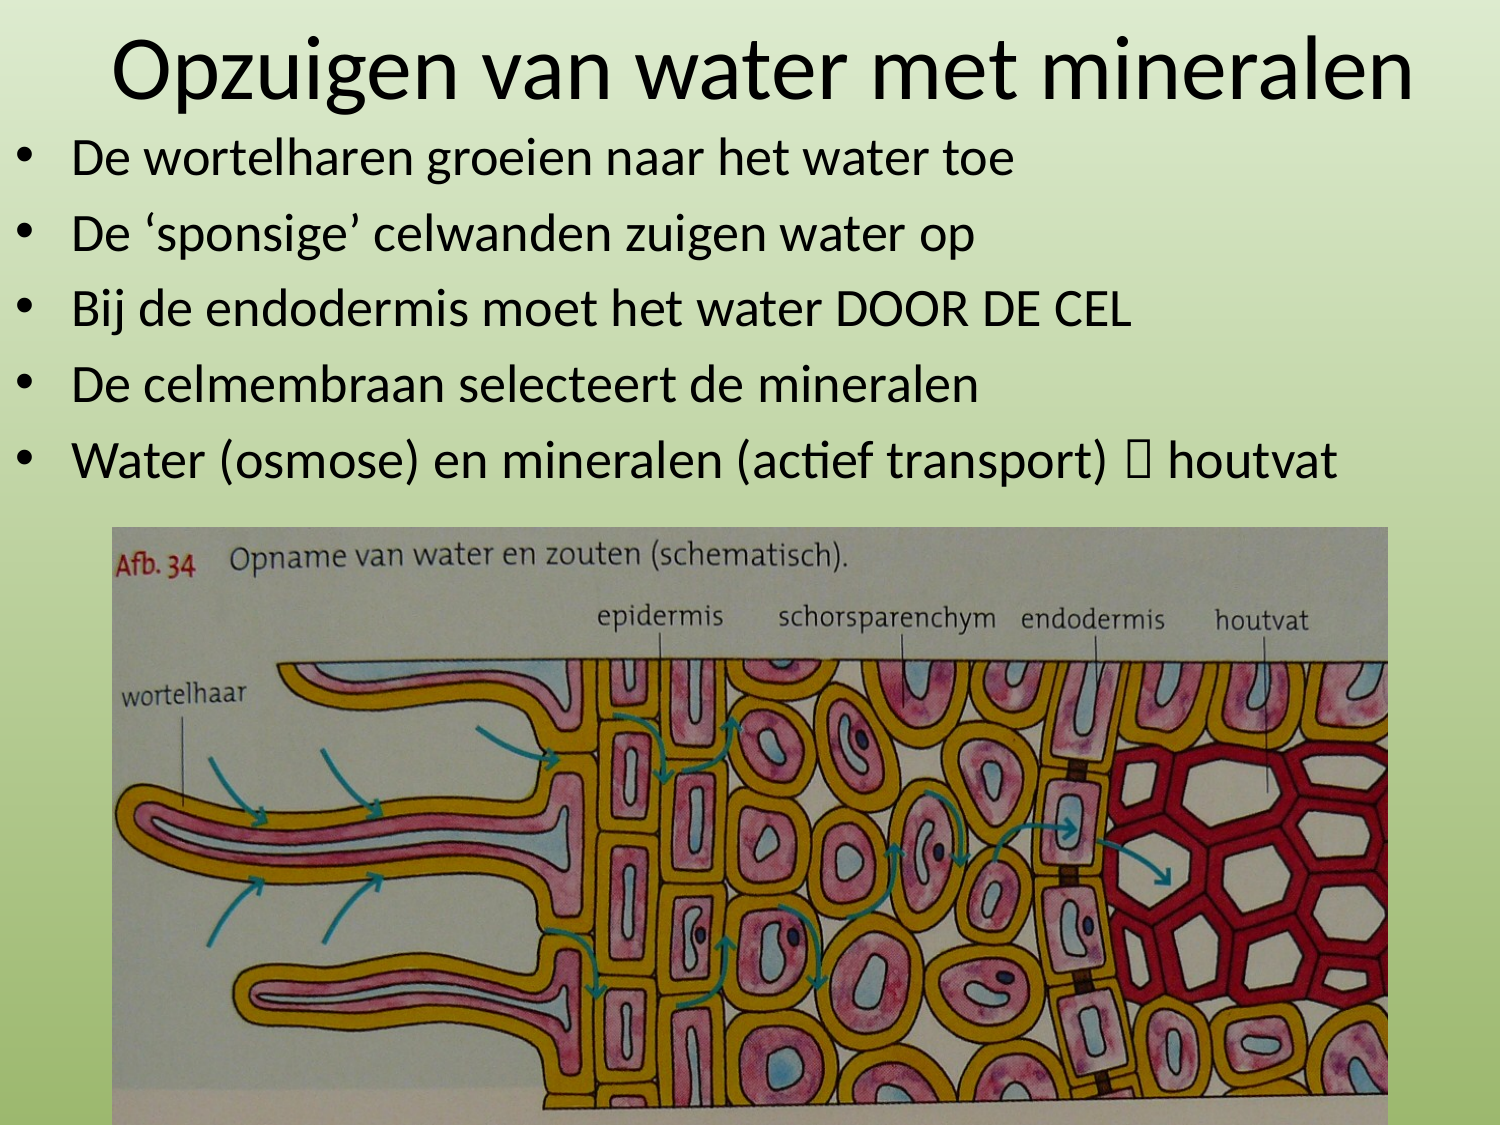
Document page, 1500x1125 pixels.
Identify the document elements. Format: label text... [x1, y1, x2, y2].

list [111, 526, 1389, 1125]
list De wortelharen groeien naar het water toe De ‘sponsige’ celwanden zuigen water op Bij de endodermis moet het water DOOR DE CEL De celmembraan selecteert de mineralen Water (osmose) en mineralen (actief transport)  houtvat [0, 113, 1500, 551]
title Opzuigen van water met mineralen [29, 0, 1500, 113]
